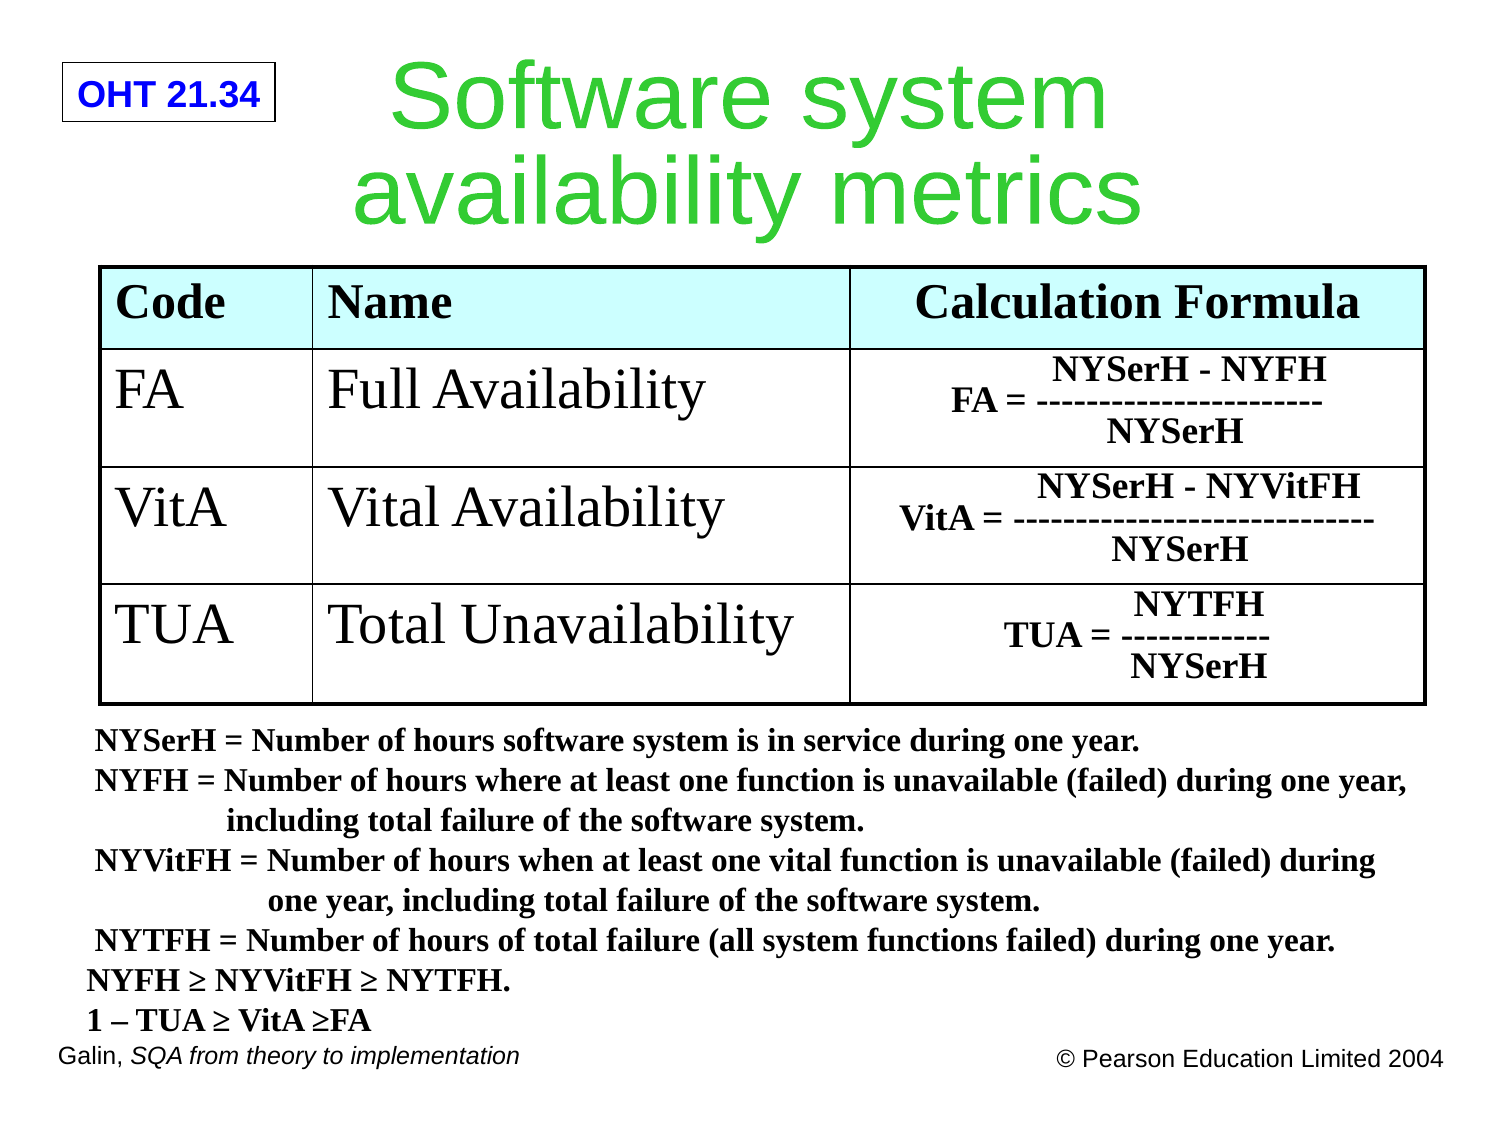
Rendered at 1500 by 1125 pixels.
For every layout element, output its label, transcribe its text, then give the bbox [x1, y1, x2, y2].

table_header Calculation Formula [851, 269, 1423, 348]
table_cell TUA [102, 585, 312, 702]
table_cell NYSerH - NYFH FA = ----------------------- NYSerH [851, 350, 1423, 466]
table_cell Total Unavailability [313, 585, 849, 702]
table_header Code [102, 269, 312, 348]
table_cell NYSerH - NYVitFH VitA = ----------------------------- NYSerH [851, 468, 1423, 583]
table_cell NYTFH TUA = ------------ NYSerH [851, 585, 1423, 702]
table_cell FA [102, 350, 312, 466]
table_cell Vital Availability [313, 468, 849, 583]
table_cell Full Availability [313, 350, 849, 466]
table_header Name [313, 269, 849, 348]
text_box NYSerH = Number of hours software system is in service during one year. NYFH = Number of hours where at least one function is unavailable (failed) during one year, including total failure of the software system. NYVitFH = Number of hours when at least one vital function is unavailable (failed) during one year, including total failure of the software system. NYTFH = Number of hours of total failure (all system functions failed) during one year. NYFH ≥ NYVitFH ≥ NYTFH. 1 – TUA ≥ VitA ≥FA [71, 710, 1447, 1045]
table_cell VitA [102, 468, 312, 583]
